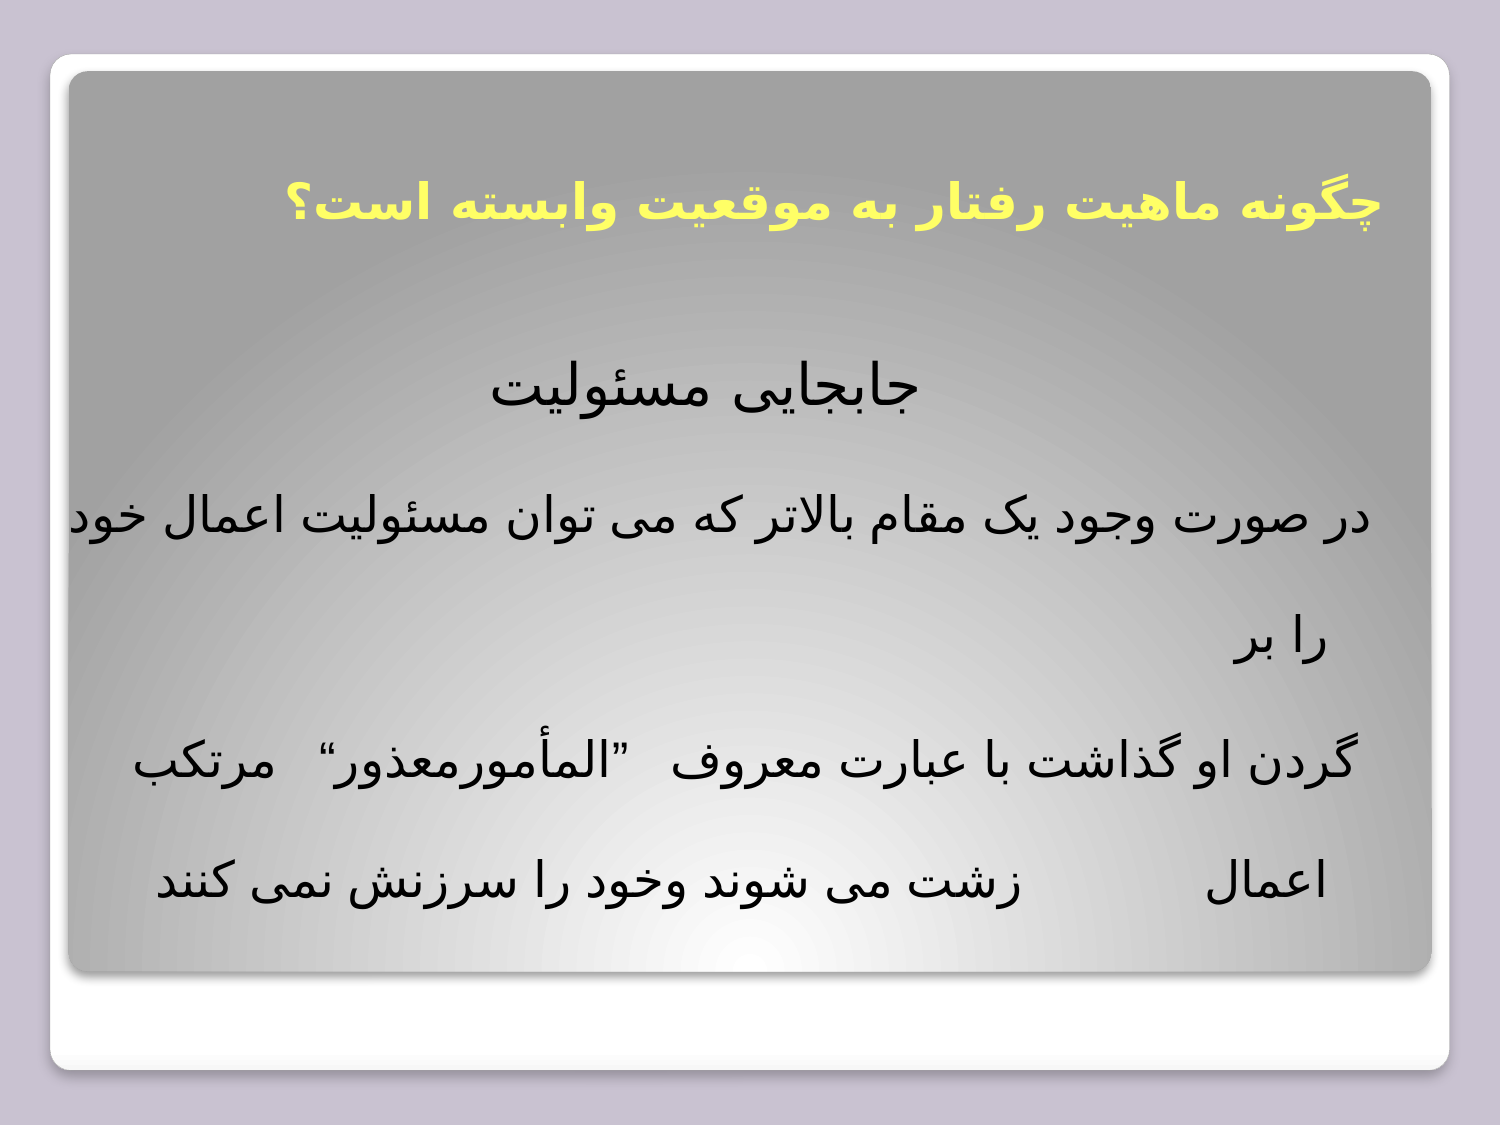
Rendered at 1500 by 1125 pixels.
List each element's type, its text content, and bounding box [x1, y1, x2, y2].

title چگونه ماهیت رفتار به موقعیت وابسته است؟ [50, 50, 1400, 238]
list جابجایی مسئولیت در صورت وجود یک مقام بالاتر که می توان مسئولیت اعمال خود را بر گردن او گذاشت با عبارت معروف ”المأمورمعذور“ مرتکب اعمال زشت می شوند وخود را سرزنش نمی کنند [9, 262, 1388, 1005]
